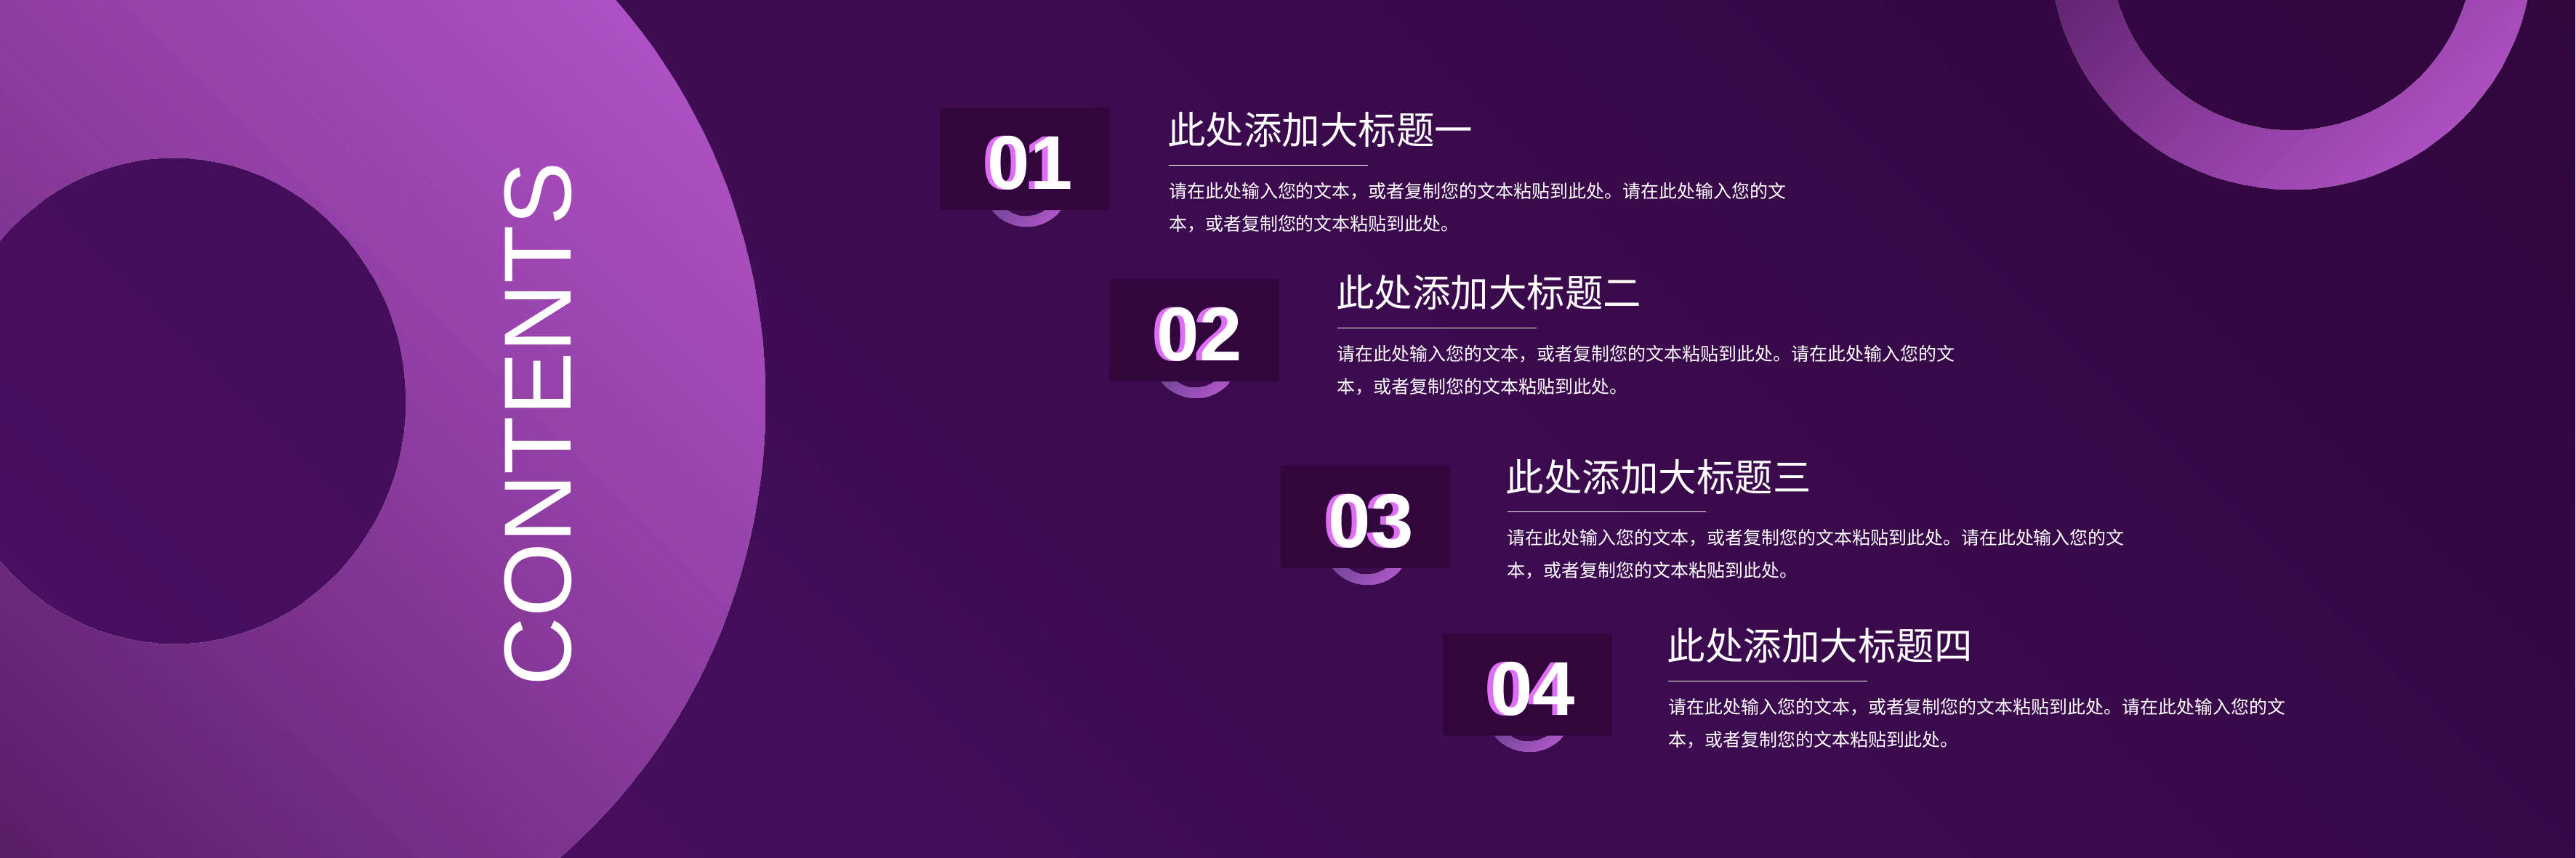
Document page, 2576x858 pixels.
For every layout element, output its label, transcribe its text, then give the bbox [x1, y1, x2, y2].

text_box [1109, 263, 1967, 399]
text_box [1442, 616, 2298, 753]
text_box [2054, 0, 2528, 190]
text_box CONTENTS [470, 0, 596, 858]
text_box [596, 0, 766, 823]
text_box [1281, 448, 2137, 585]
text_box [940, 100, 1798, 236]
text_box [0, 0, 470, 858]
